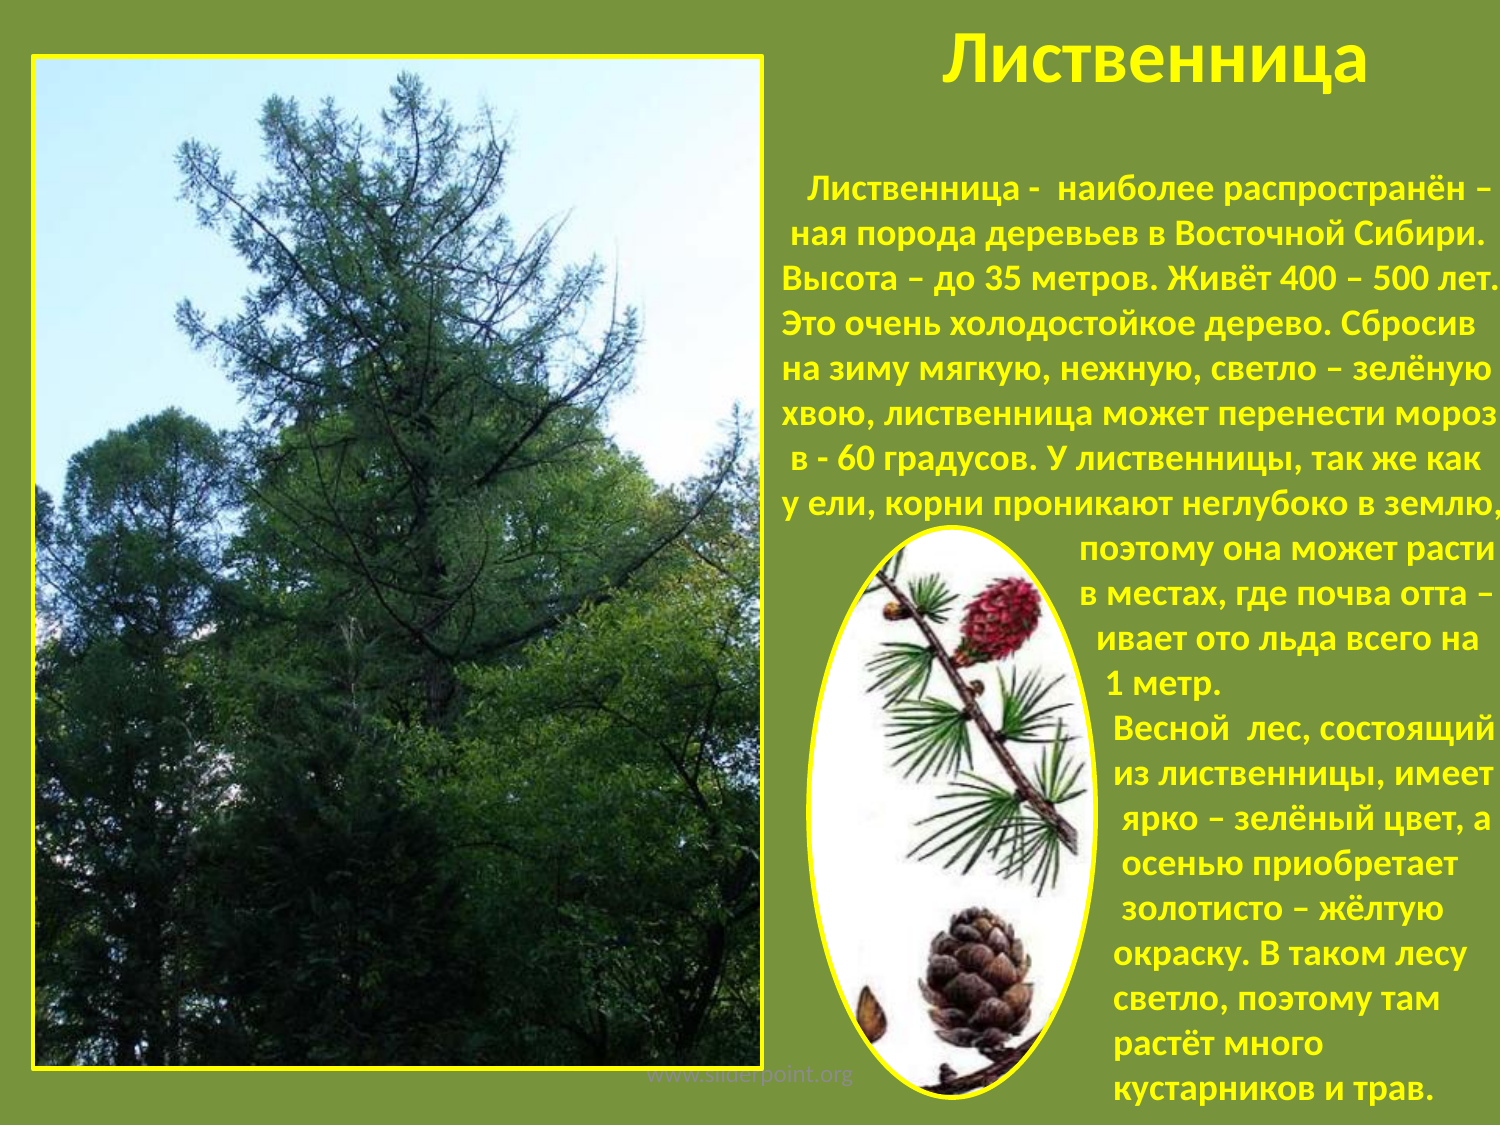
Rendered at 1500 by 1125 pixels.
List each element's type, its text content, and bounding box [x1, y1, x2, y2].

picture [34, 58, 761, 1067]
text_box Лиственница [927, 0, 1386, 105]
text_box Лиственница - наиболее распространён – ная порода деревьев в Восточной Сибири. Высота – до 35 метров. Живёт 400 – 500 лет. Это очень холодостойкое дерево. Сбросив на зиму мягкую, нежную, светло – зелёную хвою, лиственница может перенести мороз в - 60 градусов. У лиственницы, так же как у ели, корни проникают неглубоко в землю, поэтому она может расти в местах, где почва отта – ивает ото льда всего на 1 метр. Весной лес, состоящий из лиственницы, имеет ярко – зелёный цвет, а осенью приобретает золотисто – жёлтую окраску. В таком лесу светло, поэтому там растёт много кустарников и трав. [766, 155, 1500, 1116]
footer www.sliderpoint.org [512, 1042, 805, 1103]
picture [808, 527, 1096, 1098]
